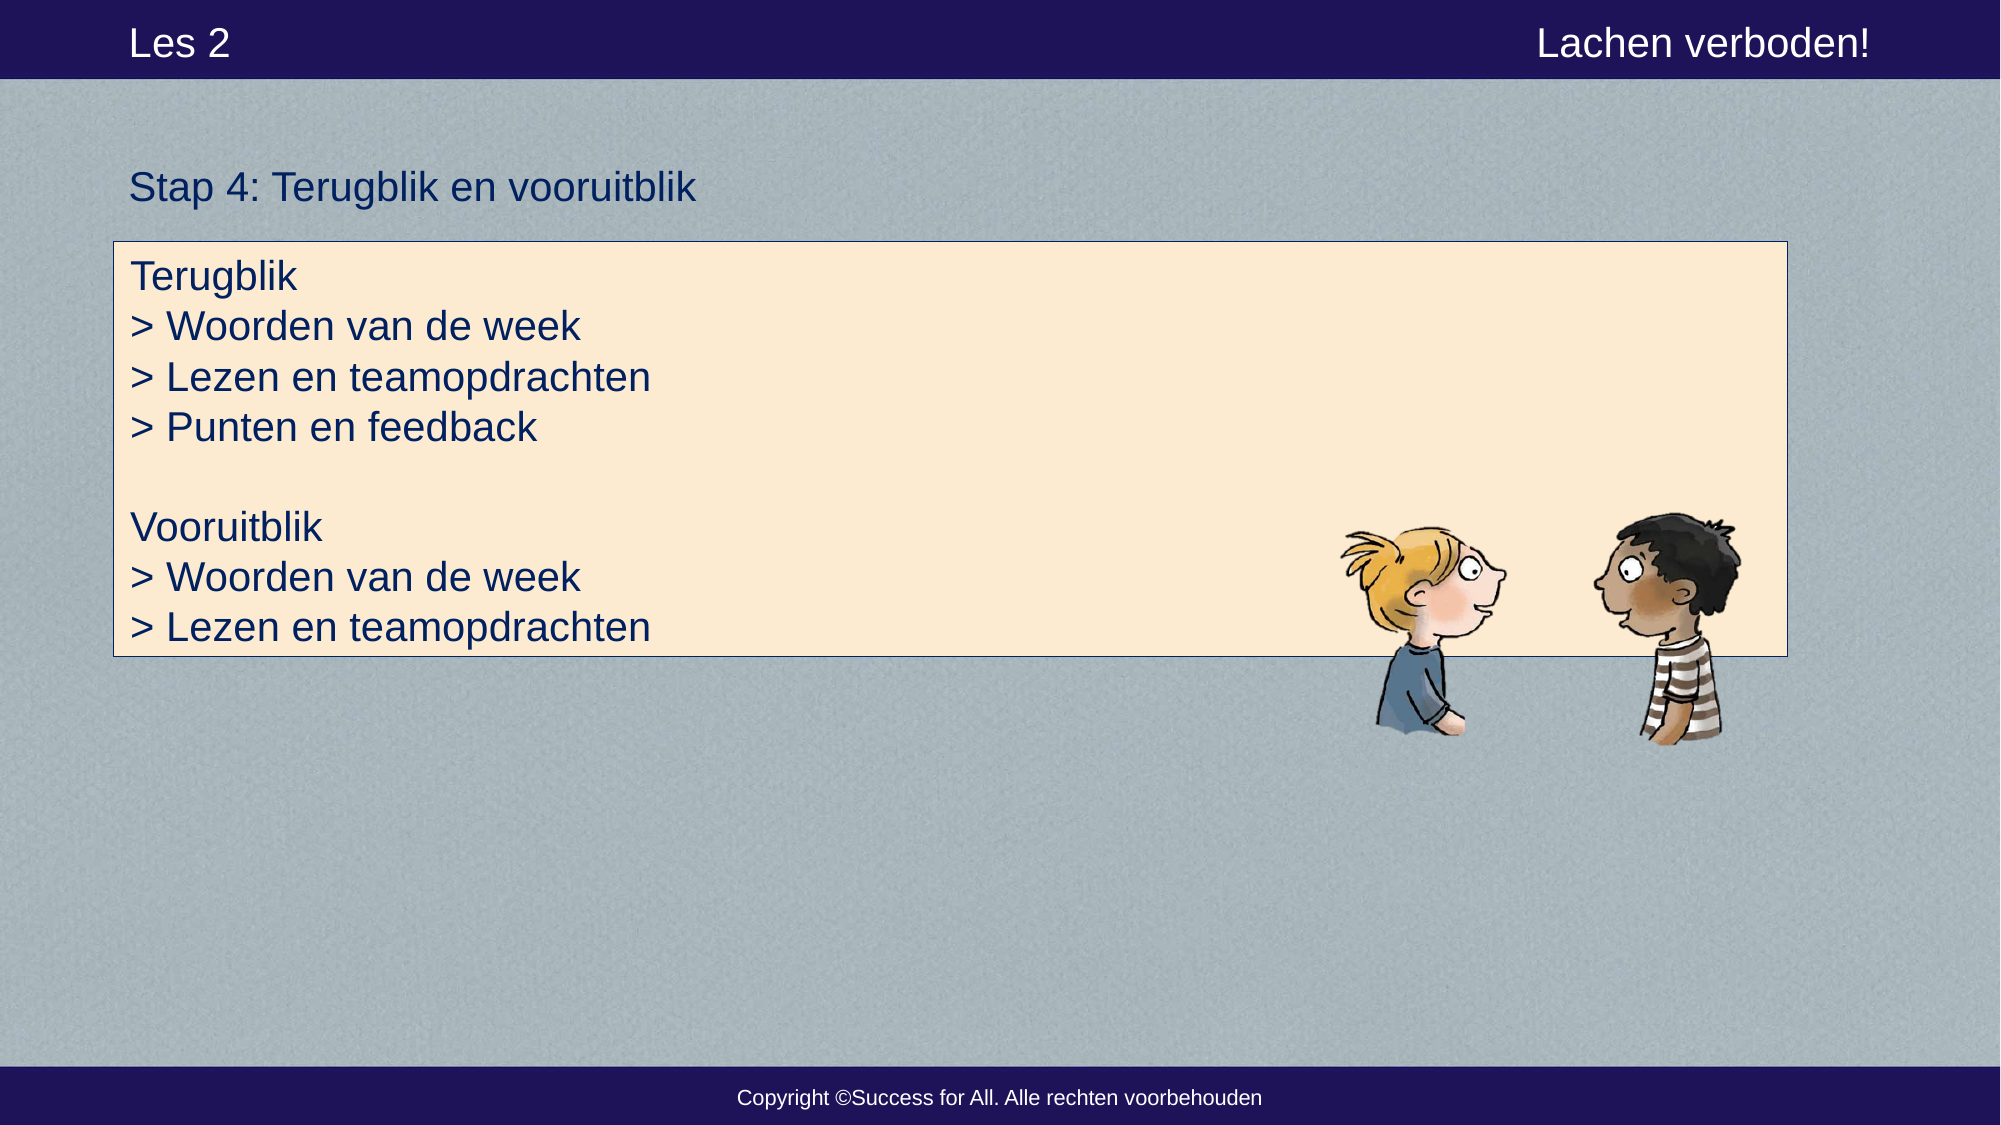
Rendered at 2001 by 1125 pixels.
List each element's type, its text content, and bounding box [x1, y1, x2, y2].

text_box Lachen verboden! [999, 8, 1886, 123]
text_box Copyright ©Success for All. Alle rechten voorbehouden [0, 1076, 2000, 1125]
text_box Les 2 [114, 8, 354, 73]
picture [0, 0, 2001, 1125]
text_box Stap 4: Terugblik en vooruitblik [114, 152, 907, 218]
text_box Terugblik > Woorden van de week > Lezen en teamopdrachten > Punten en feedback Vooruitblik > Woorden van de week > Lezen en teamopdrachten [113, 241, 1788, 657]
